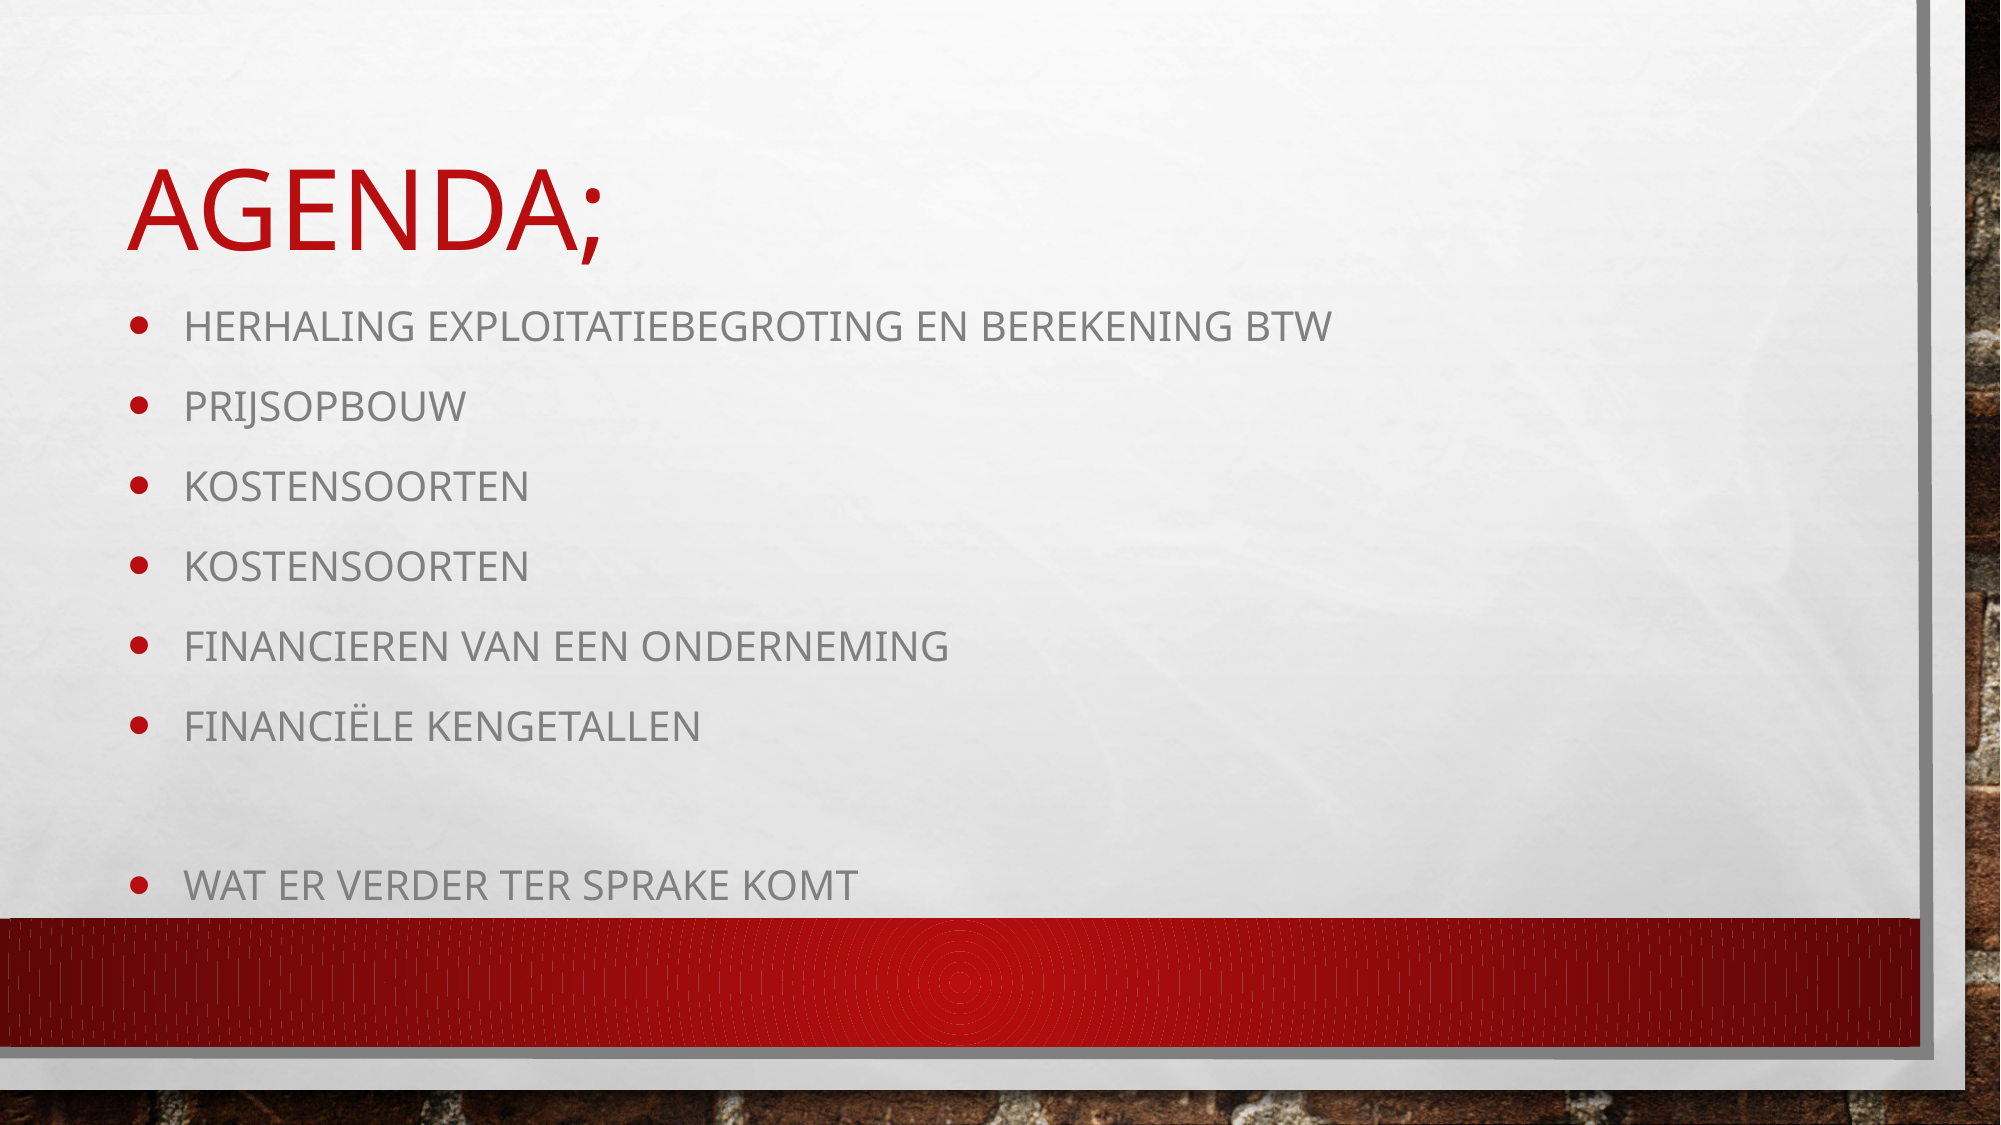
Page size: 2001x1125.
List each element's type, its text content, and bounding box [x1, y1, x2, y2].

picture [0, 0, 2000, 1125]
title AGENDA; [112, 112, 1818, 282]
list Herhaling exploitatiebegroting en berekening BTW Prijsopbouw Kostensoorten Kostensoorten Financieren van een onderneming Financiële kengetallen Wat er verder ter sprake komt [112, 282, 1818, 919]
